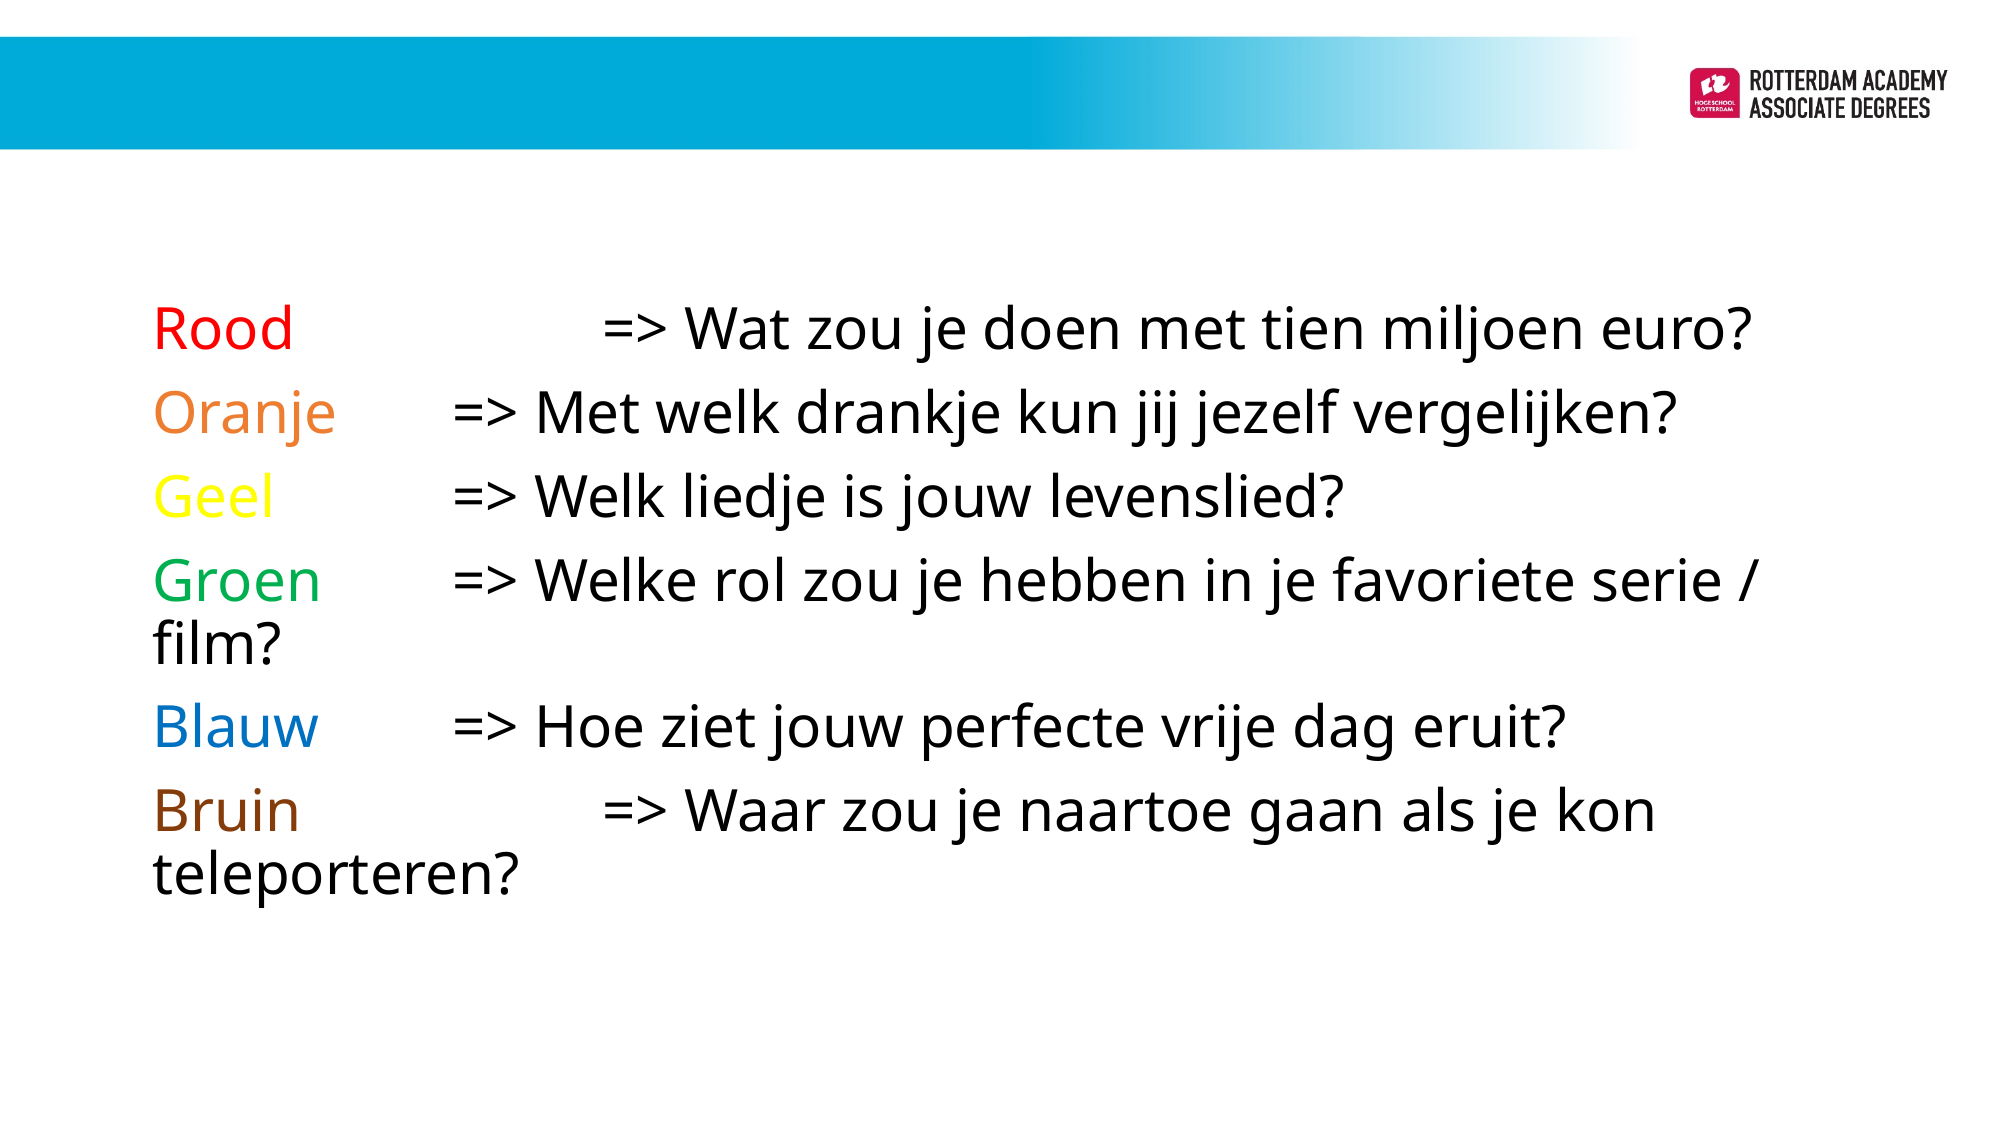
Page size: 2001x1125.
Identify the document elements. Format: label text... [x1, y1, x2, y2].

picture [0, 0, 2000, 184]
list Rood => Wat zou je doen met tien miljoen euro? Oranje => Met welk drankje kun jij jezelf vergelijken? Geel => Welk liedje is jouw levenslied? Groen => Welke rol zou je hebben in je favoriete serie / film? Blauw => Hoe ziet jouw perfecte vrije dag eruit? Bruin => Waar zou je naartoe gaan als je kon teleporteren? [137, 292, 1863, 886]
